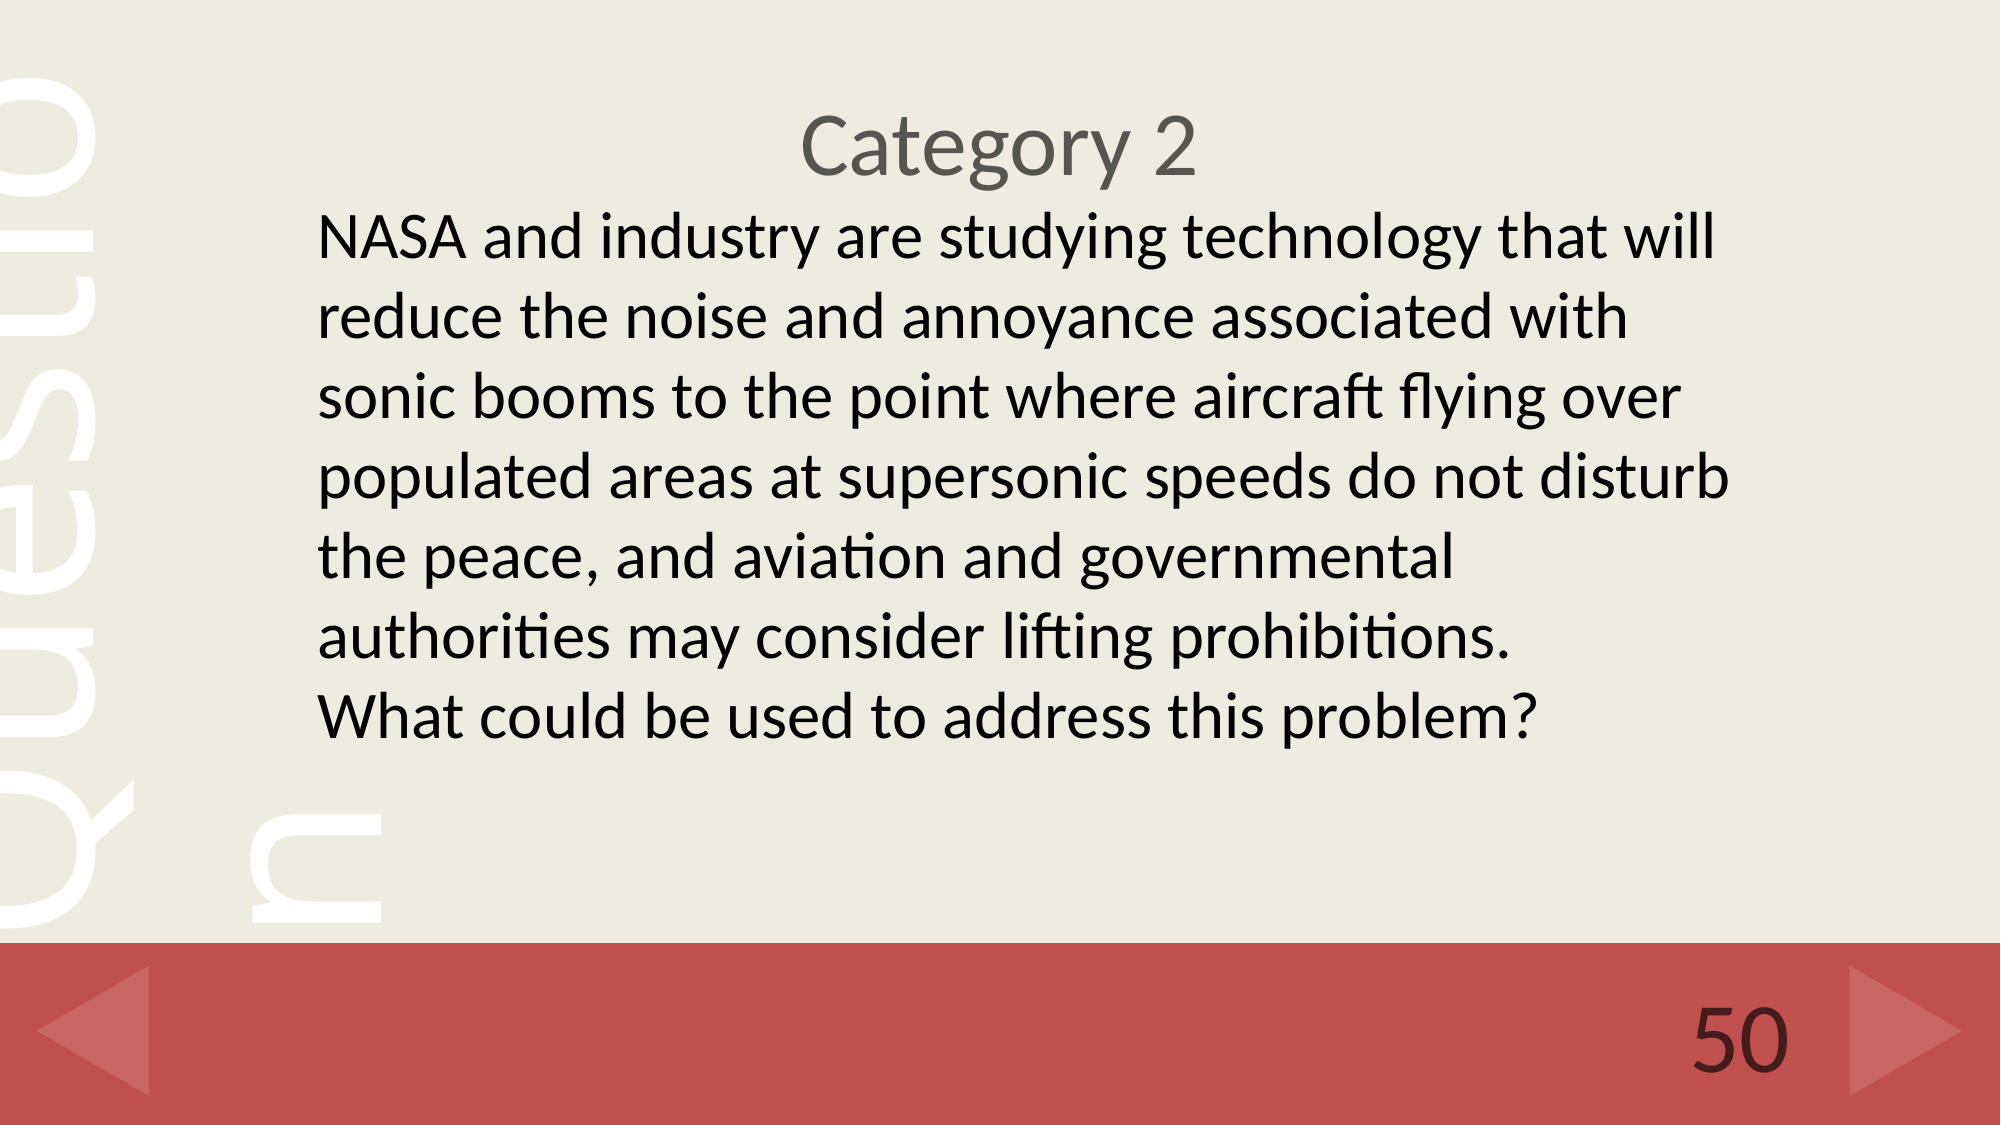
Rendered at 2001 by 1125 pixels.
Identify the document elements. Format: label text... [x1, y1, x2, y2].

list NASA and industry are studying technology that will reduce the noise and annoyance associated with sonic booms to the point where aircraft flying over populated areas at supersonic speeds do not disturb the peace, and aviation and governmental authorities may consider lifting prohibitions. What could be used to address this problem? [302, 307, 1760, 636]
list 50 [1494, 967, 1806, 1097]
title Category 2 [99, 45, 1900, 233]
